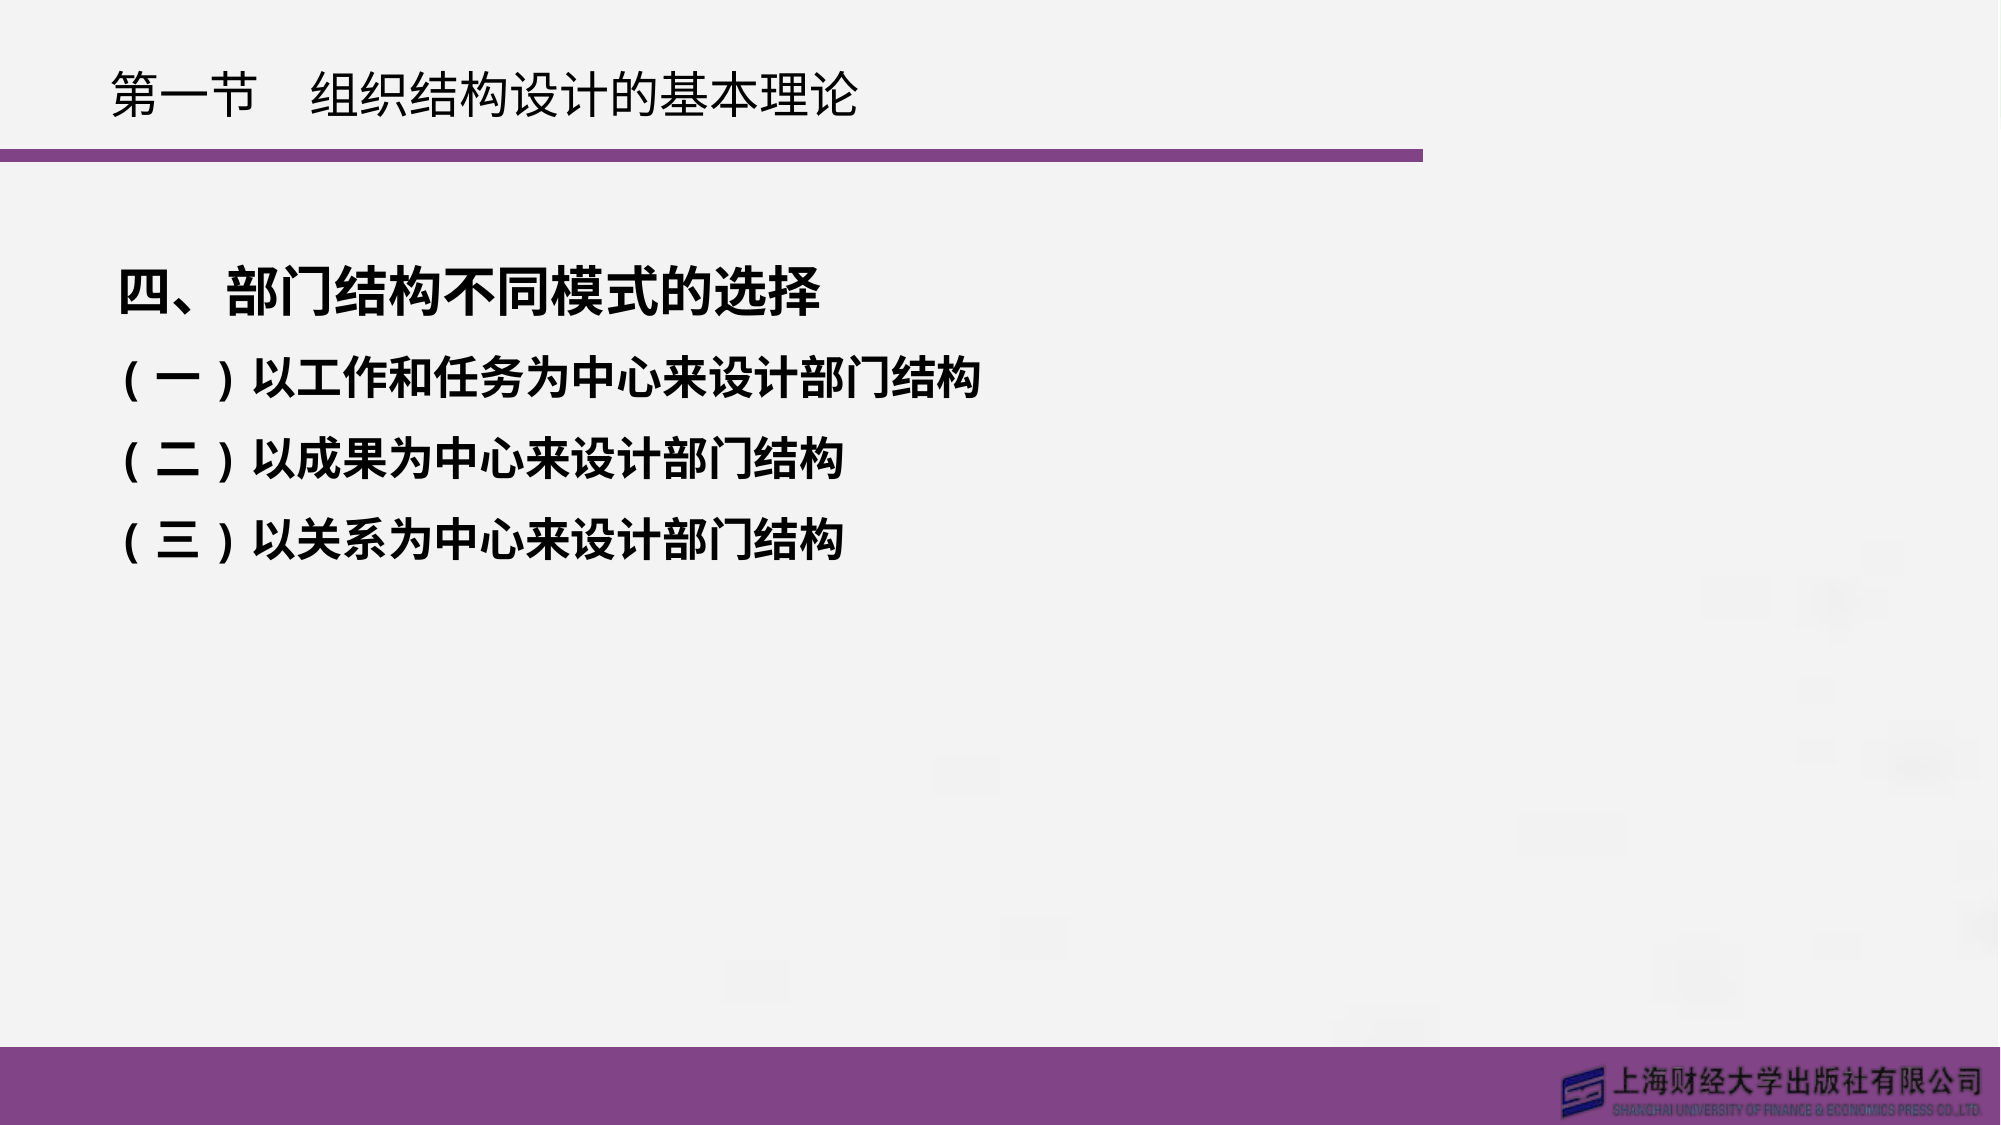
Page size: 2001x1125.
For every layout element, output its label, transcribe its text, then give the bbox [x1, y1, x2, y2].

list 四、部门结构不同模式的选择 (一)以工作和任务为中心来设计部门结构 (二)以成果为中心来设计部门结构 (三)以关系为中心来设计部门结构 [102, 233, 1898, 1032]
picture [0, 0, 2001, 1125]
title 第一节 组织结构设计的基本理论 [94, 42, 1451, 146]
